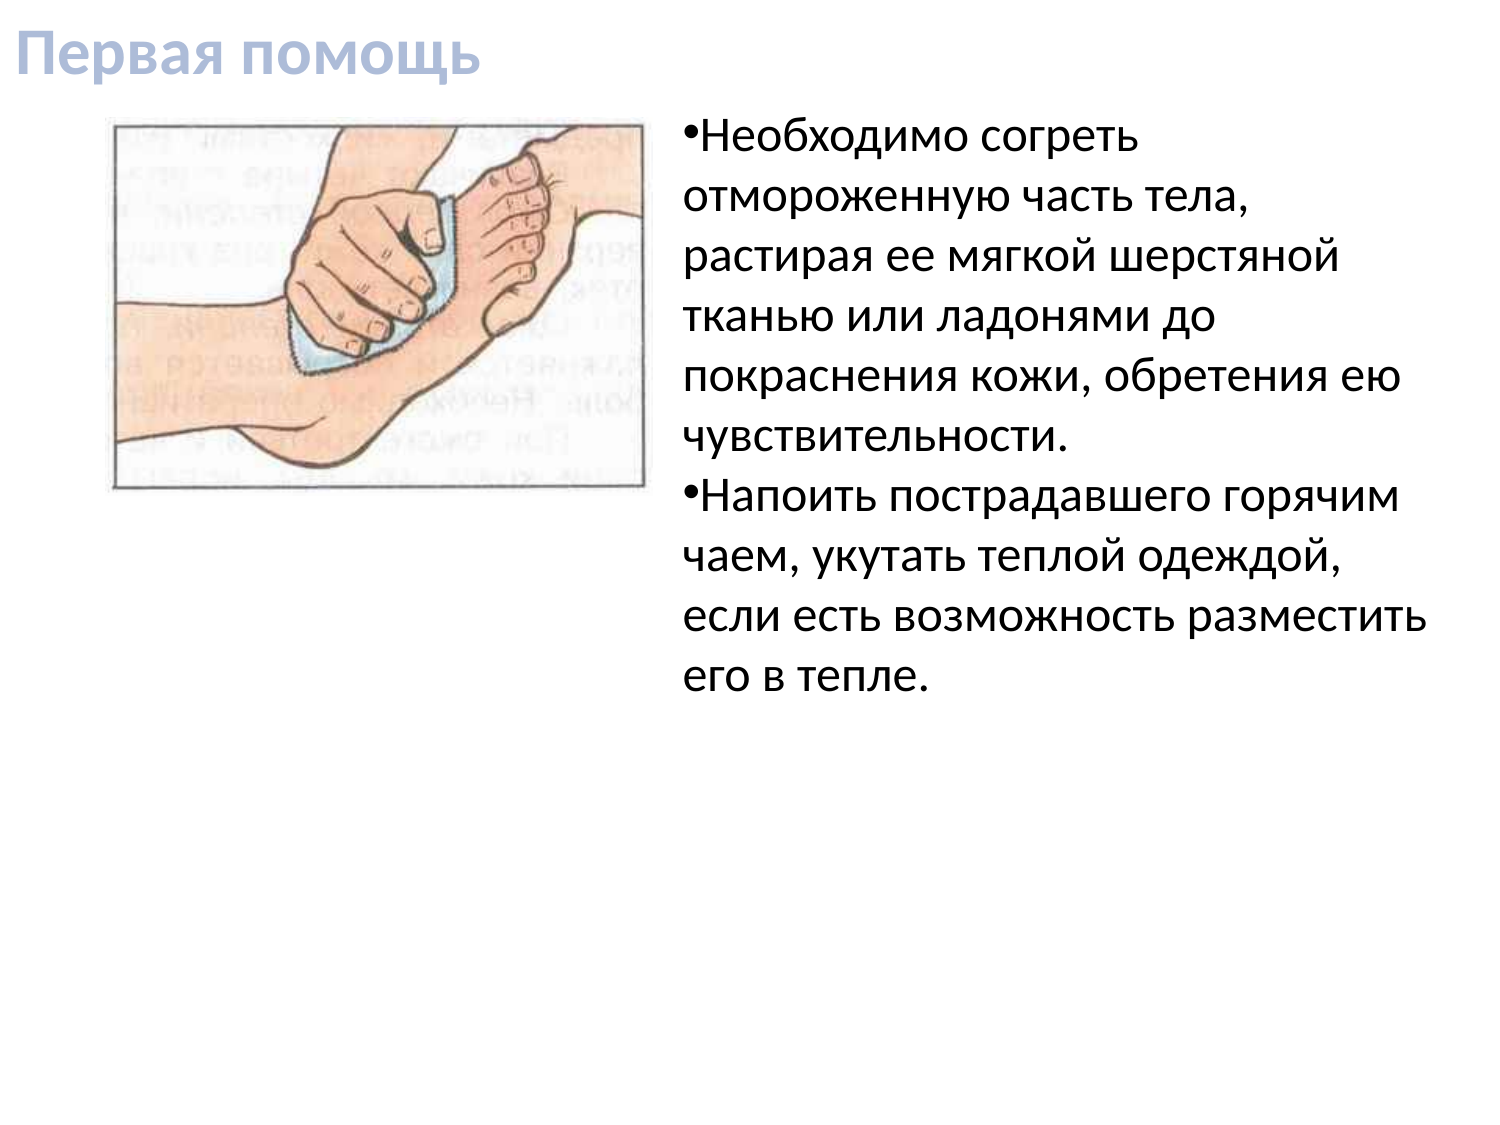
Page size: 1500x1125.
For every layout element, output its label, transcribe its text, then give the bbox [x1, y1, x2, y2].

text_box Необходимо согреть отмороженную часть тела, растирая ее мягкой шерстяной тканью или ладонями до покраснения кожи, обретения ею чувствительности. Напоить пострадавшего горячим чаем, укутать теплой одеждой, если есть возможность разместить его в тепле. [667, 93, 1465, 709]
picture [105, 116, 653, 496]
text_box Первая помощь [0, 0, 1500, 95]
